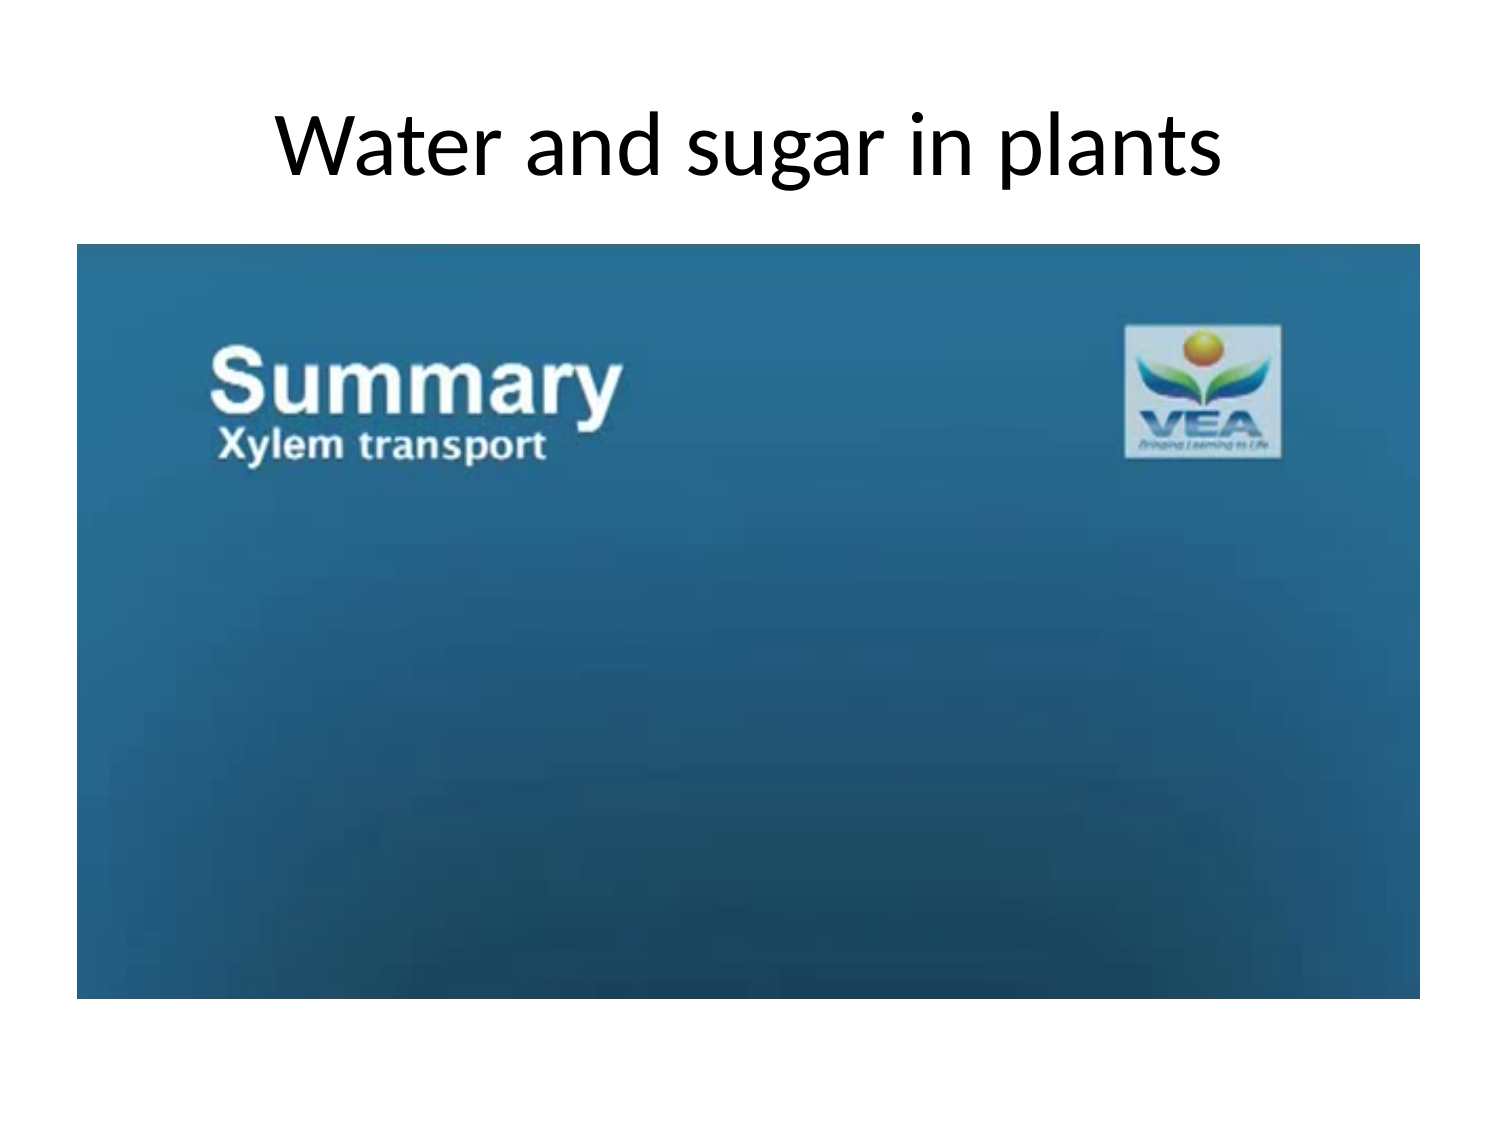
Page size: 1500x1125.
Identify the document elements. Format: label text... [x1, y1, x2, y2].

title Water and sugar in plants [75, 45, 1425, 233]
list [76, 243, 1421, 1000]
